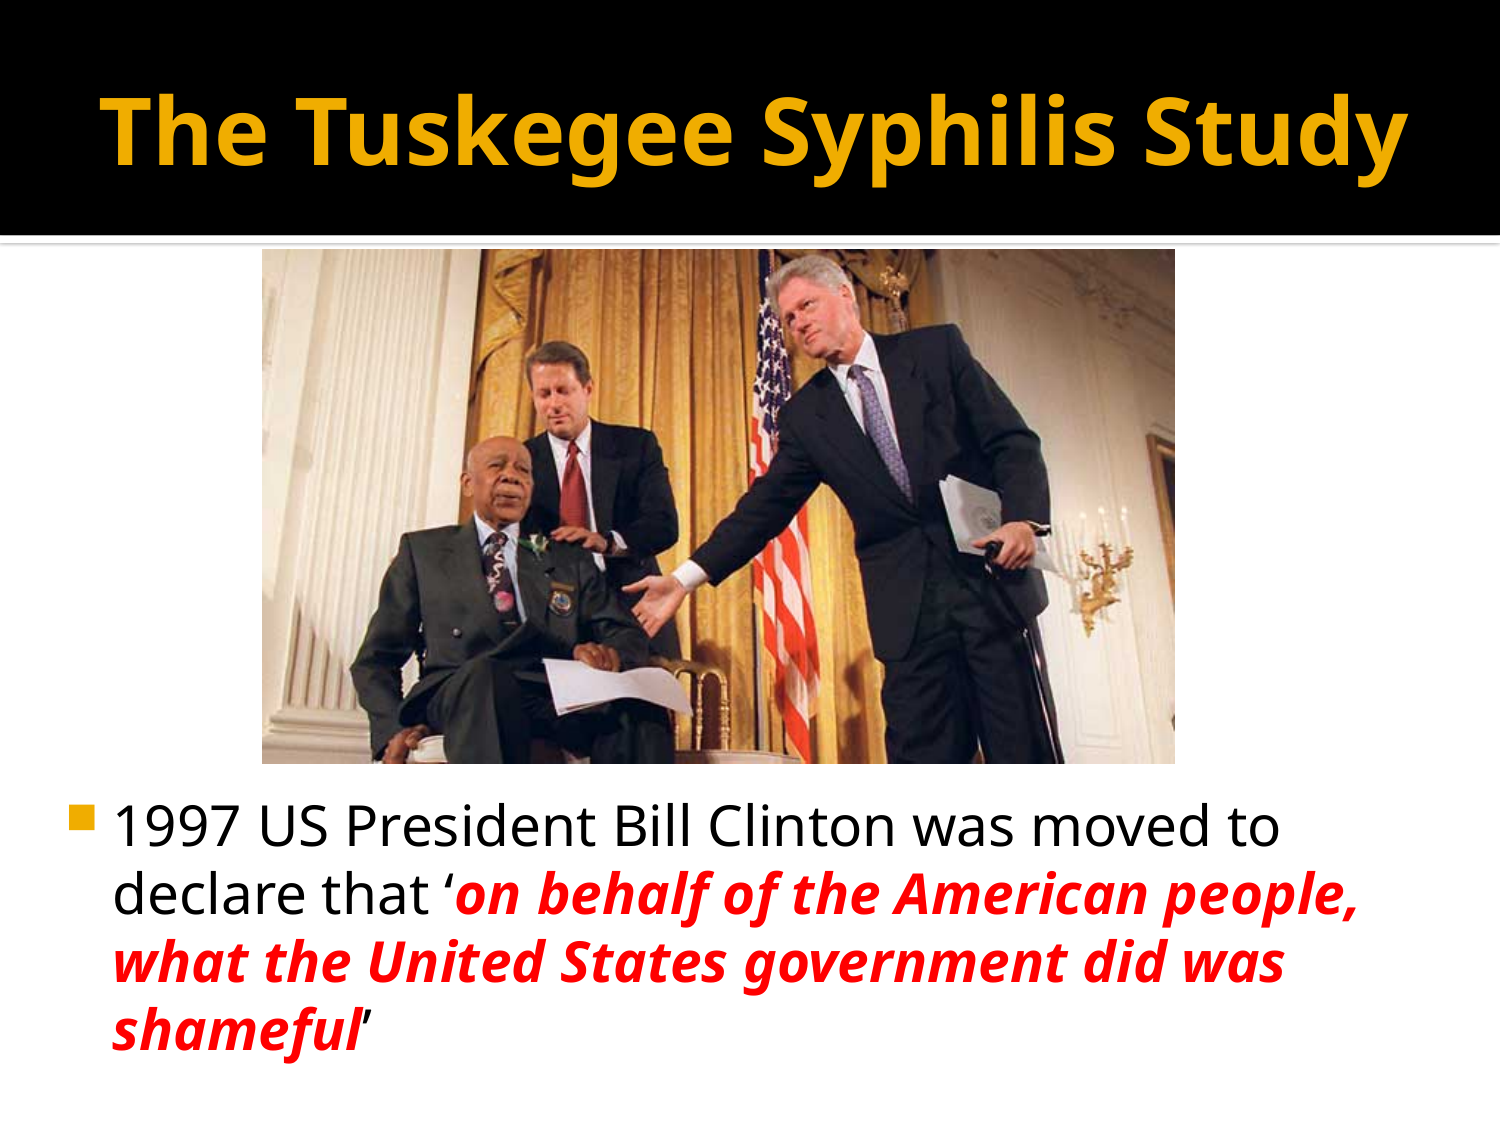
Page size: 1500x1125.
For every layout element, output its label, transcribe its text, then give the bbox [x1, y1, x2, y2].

list 1997 US President Bill Clinton was moved to declare that ‘on behalf of the American people, what the United States government did was shameful’ [37, 774, 1500, 1072]
title The Tuskegee Syphilis Study [75, 25, 1425, 231]
picture [262, 249, 1175, 764]
